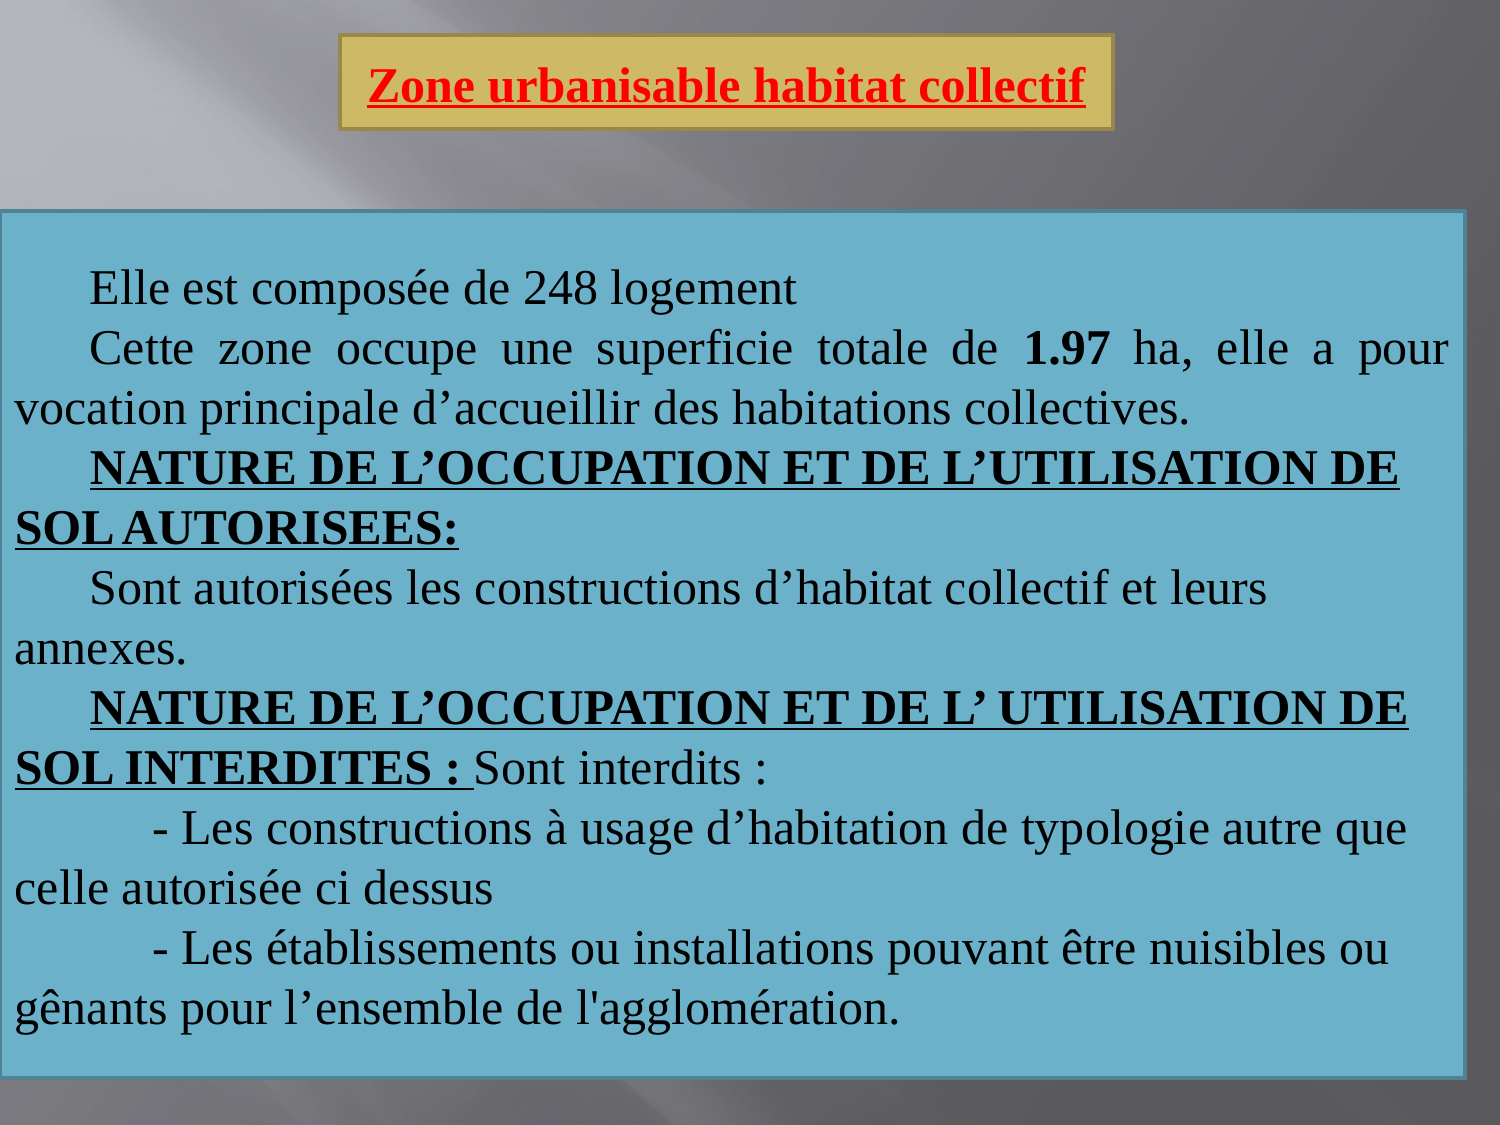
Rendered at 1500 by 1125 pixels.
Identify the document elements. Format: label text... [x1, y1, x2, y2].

text_box Zone urbanisable habitat collectif [338, 33, 1115, 131]
text_box Elle est composée de 248 logement Cette zone occupe une superficie totale de 1.97 ha, elle a pour vocation principale d’accueillir des habitations collectives. NATURE DE L’OCCUPATION ET DE L’UTILISATION DE SOL AUTORISEES: Sont autorisées les constructions d’habitat collectif et leurs annexes. NATURE DE L’OCCUPATION ET DE L’ UTILISATION DE SOL INTERDITES : Sont interdits : - Les constructions à usage d’habitation de typologie autre que celle autorisée ci dessus - Les établissements ou installations pouvant être nuisibles ou gênants pour l’ensemble de l'agglomération. [0, 209, 1467, 1080]
